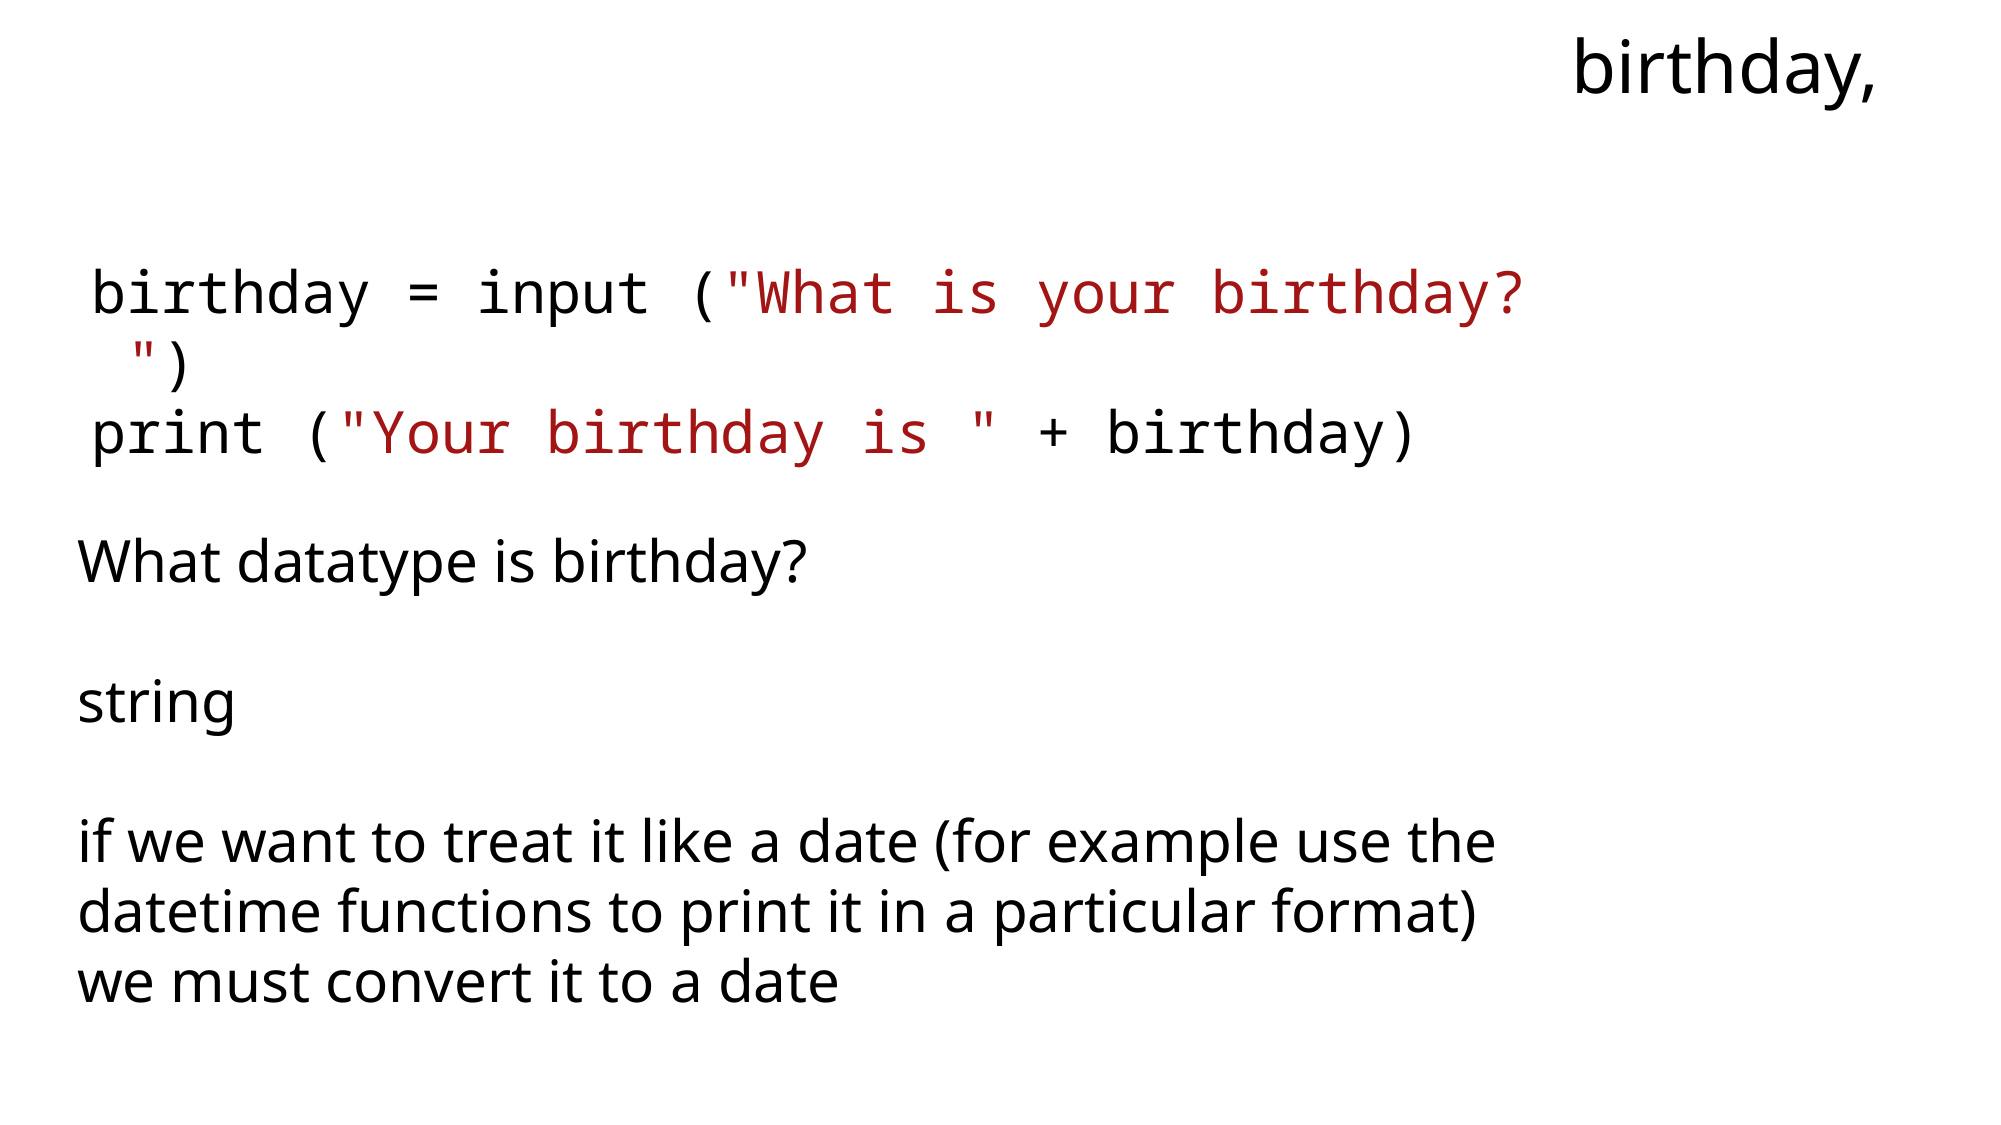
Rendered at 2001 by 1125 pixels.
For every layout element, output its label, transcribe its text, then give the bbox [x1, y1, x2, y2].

text_box What datatype is birthday? string if we want to treat it like a date (for example use the datetime functions to print it in a particular format) we must convert it to a date [62, 516, 1577, 1022]
title Let’s get back to calculating days until your birthday, I need to ask your birthday. [62, 29, 1953, 205]
list birthday = input ("What is your birthday? ") print ("Your birthday is " + birthday) [76, 34, 1563, 516]
